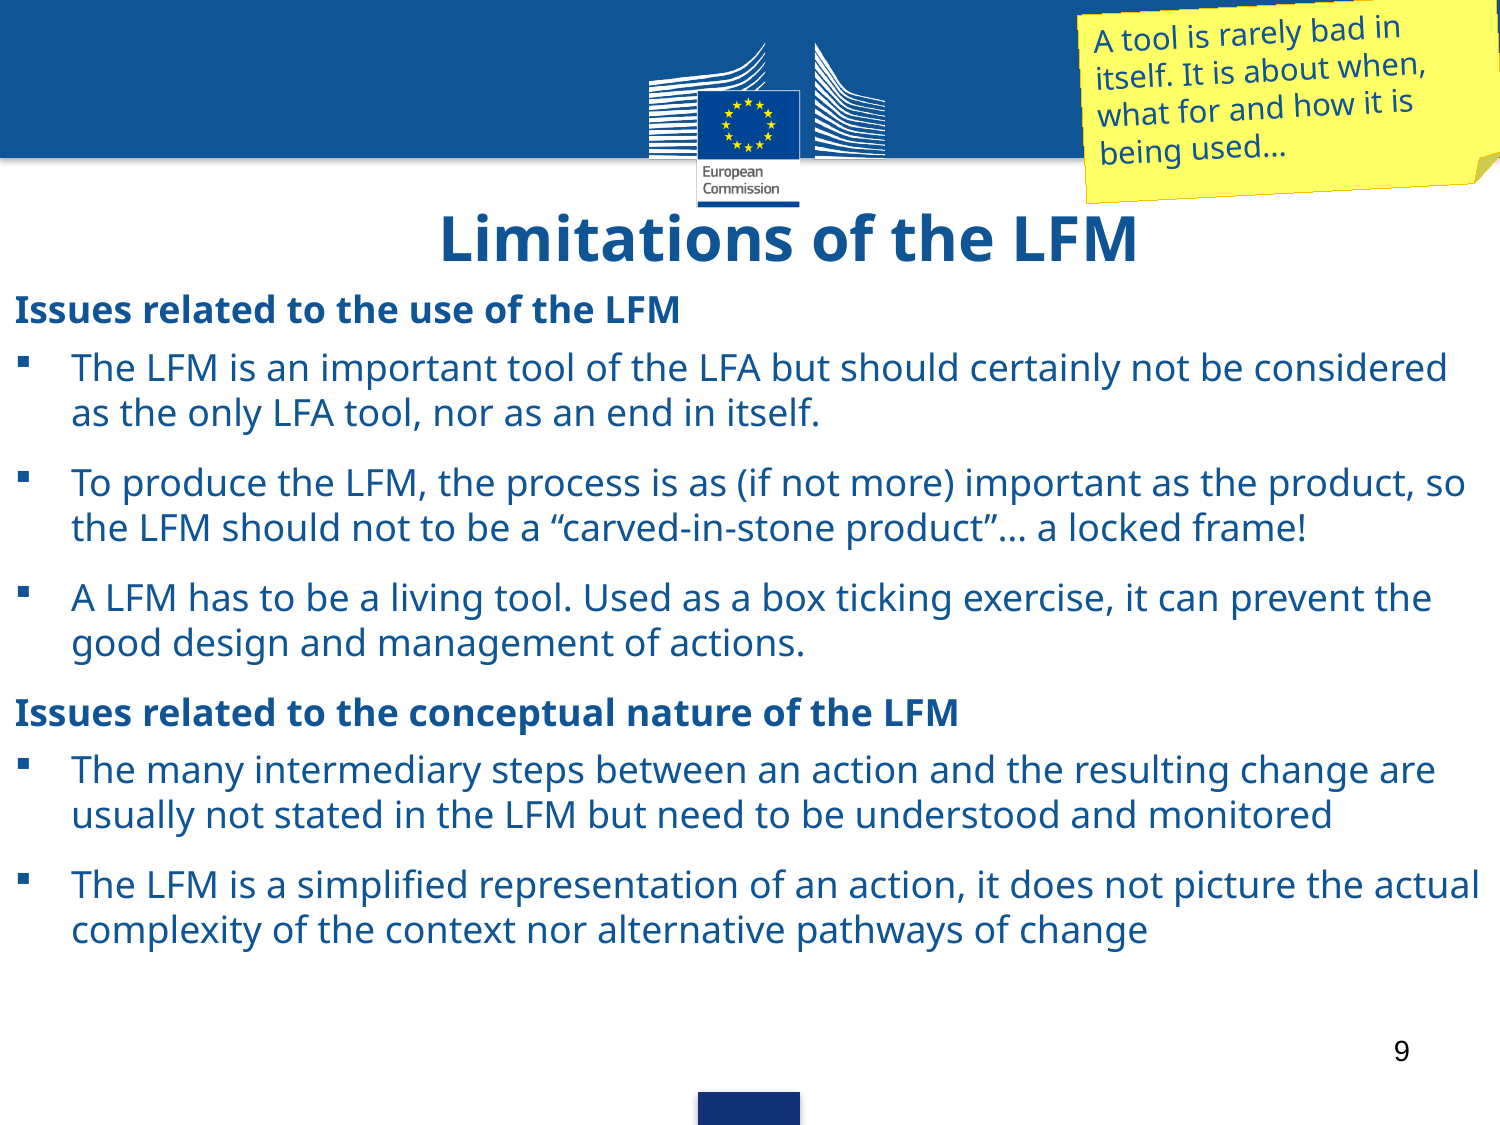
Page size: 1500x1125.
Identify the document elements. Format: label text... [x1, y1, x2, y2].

picture [649, 42, 885, 160]
title Limitations of the LFM [70, 160, 1451, 278]
text_box A tool is rarely bad in itself. It is about when, what for and how it is being used… [1077, 0, 1500, 204]
list Issues related to the use of the LFM The LFM is an important tool of the LFA but should certainly not be considered as the only LFA tool, nor as an end in itself. To produce the LFM, the process is as (if not more) important as the product, so the LFM should not to be a “carved-in-stone product”… a locked frame! A LFM has to be a living tool. Used as a box ticking exercise, it can prevent the good design and management of actions. Issues related to the conceptual nature of the LFM The many intermediary steps between an action and the resulting change are usually not stated in the LFM but need to be understood and monitored The LFM is a simplified representation of an action, it does not picture the actual complexity of the context nor alternative pathways of change [0, 278, 1500, 1125]
